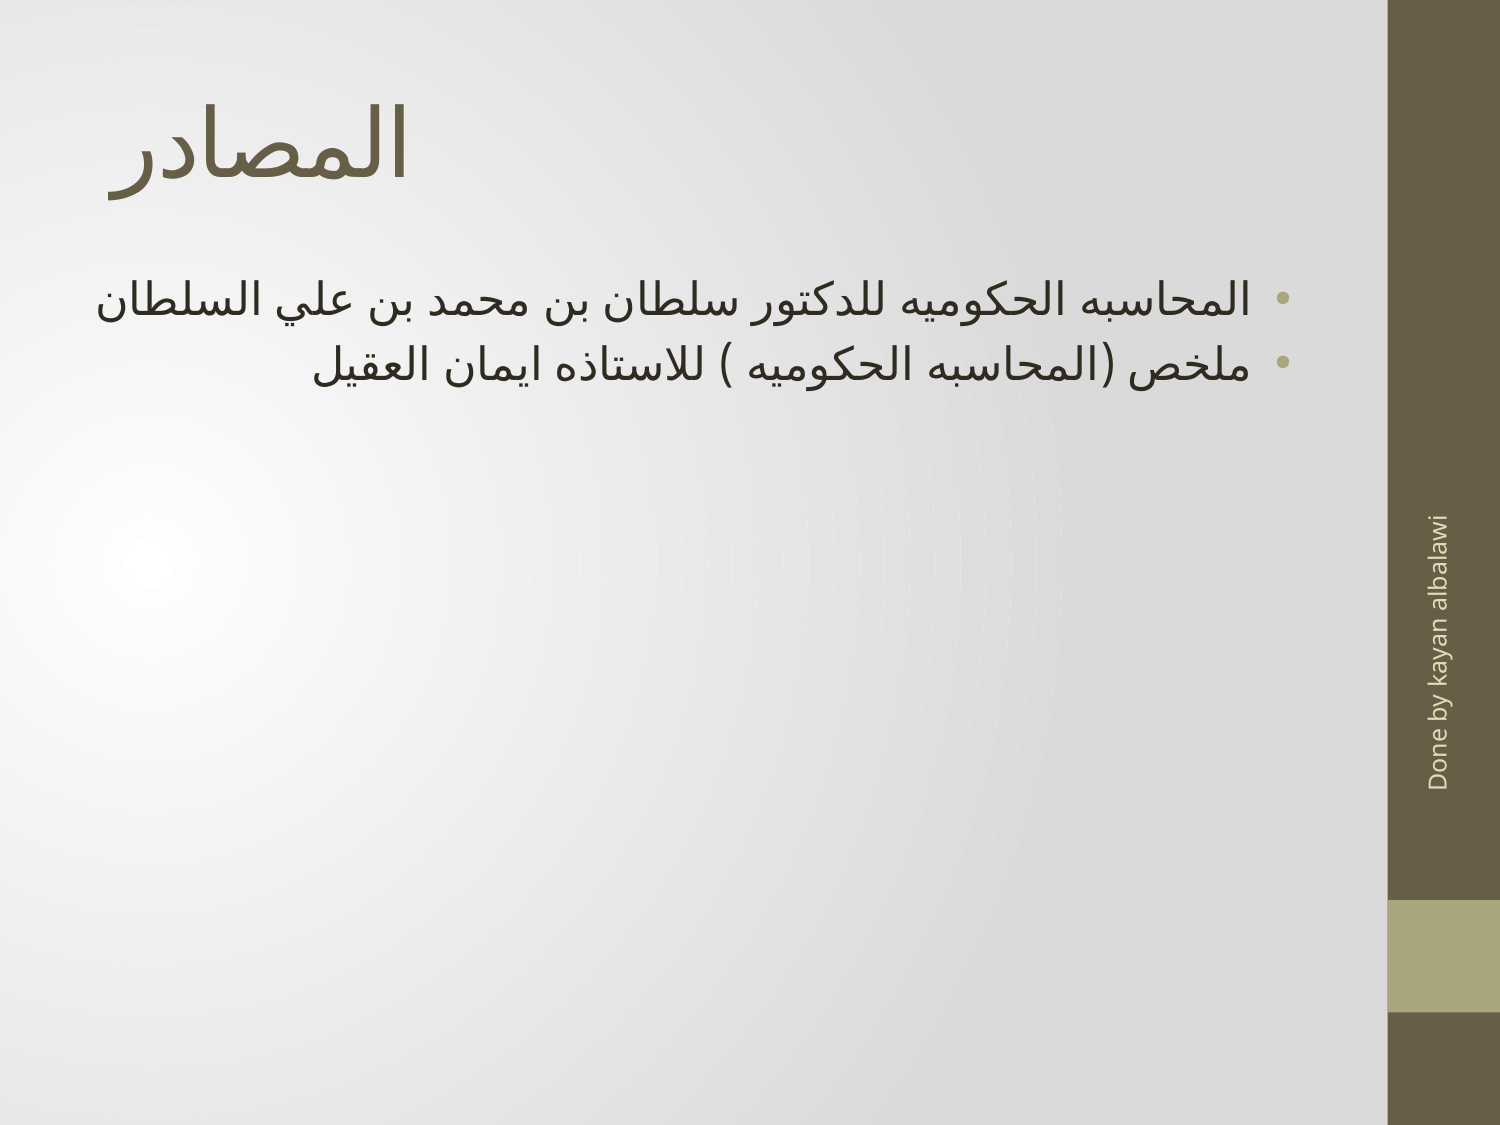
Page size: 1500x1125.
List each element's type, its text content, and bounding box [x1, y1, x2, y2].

title المصادر [75, 45, 1325, 233]
list المحاسبه الحكوميه للدكتور سلطان بن محمد بن علي السلطان ملخص (المحاسبه الحكوميه ) للاستاذه ايمان العقيل [75, 262, 1325, 1050]
footer Done by kayan albalawi [1408, 500, 1469, 889]
